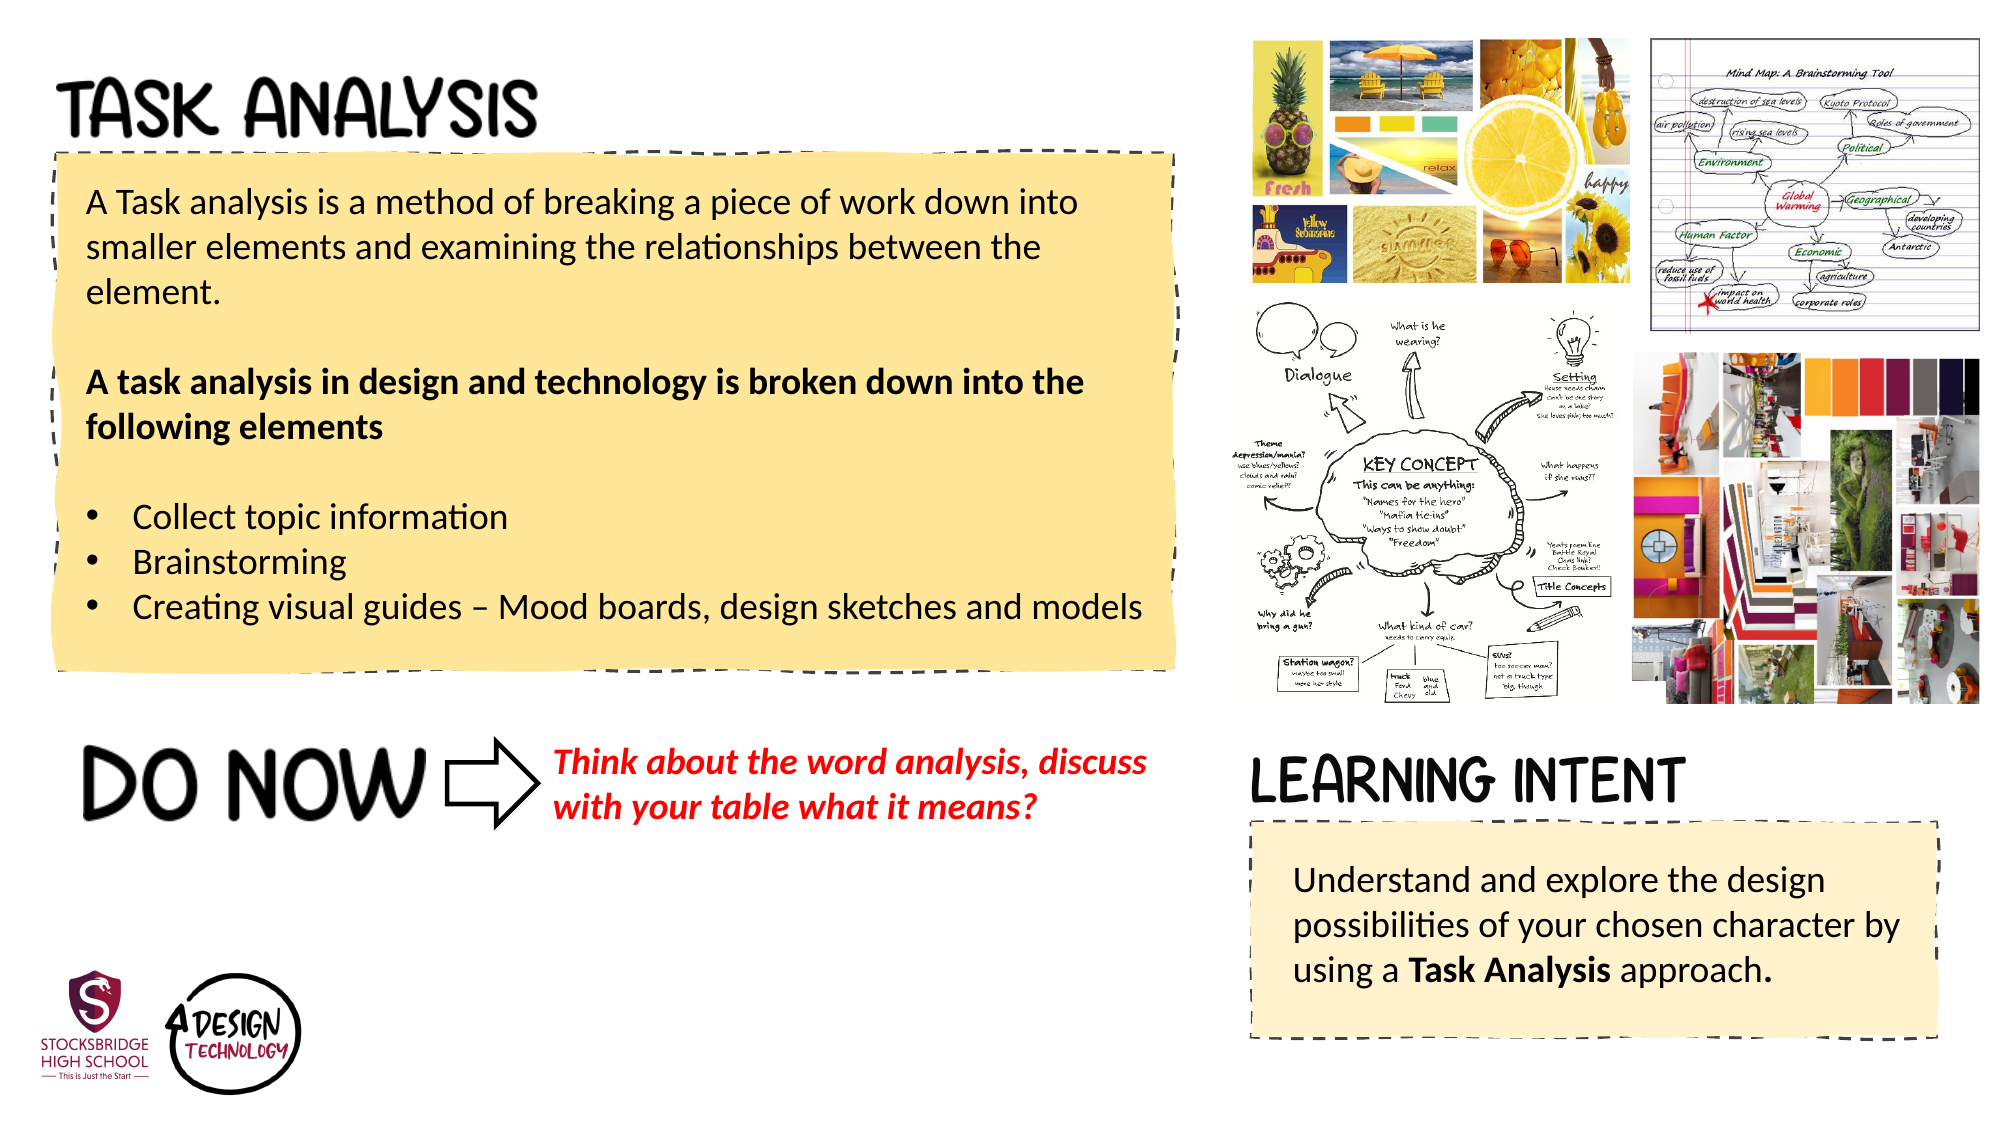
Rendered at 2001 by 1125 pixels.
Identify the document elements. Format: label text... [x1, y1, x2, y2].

picture [1251, 753, 1686, 803]
picture [1230, 302, 1621, 704]
picture [1628, 351, 1981, 704]
picture [1251, 38, 1631, 283]
picture [36, 945, 325, 1125]
picture [83, 744, 426, 823]
text_box [50, 149, 1176, 674]
picture [1649, 38, 1980, 334]
text_box Understand and explore the design possibilities of your chosen character by using a Task Analysis approach. [1278, 847, 1964, 998]
text_box Think about the word analysis, discuss with your table what it means? [537, 730, 1173, 835]
picture [56, 75, 538, 139]
text_box [1249, 819, 1940, 1041]
text_box [446, 739, 540, 828]
text_box A Task analysis is a method of breaking a piece of work down into smaller elements and examining the relationships between the element. A task analysis in design and technology is broken down into the following elements Collect topic information Brainstorming Creating visual guides – Mood boards, design sketches and models [71, 169, 1188, 635]
